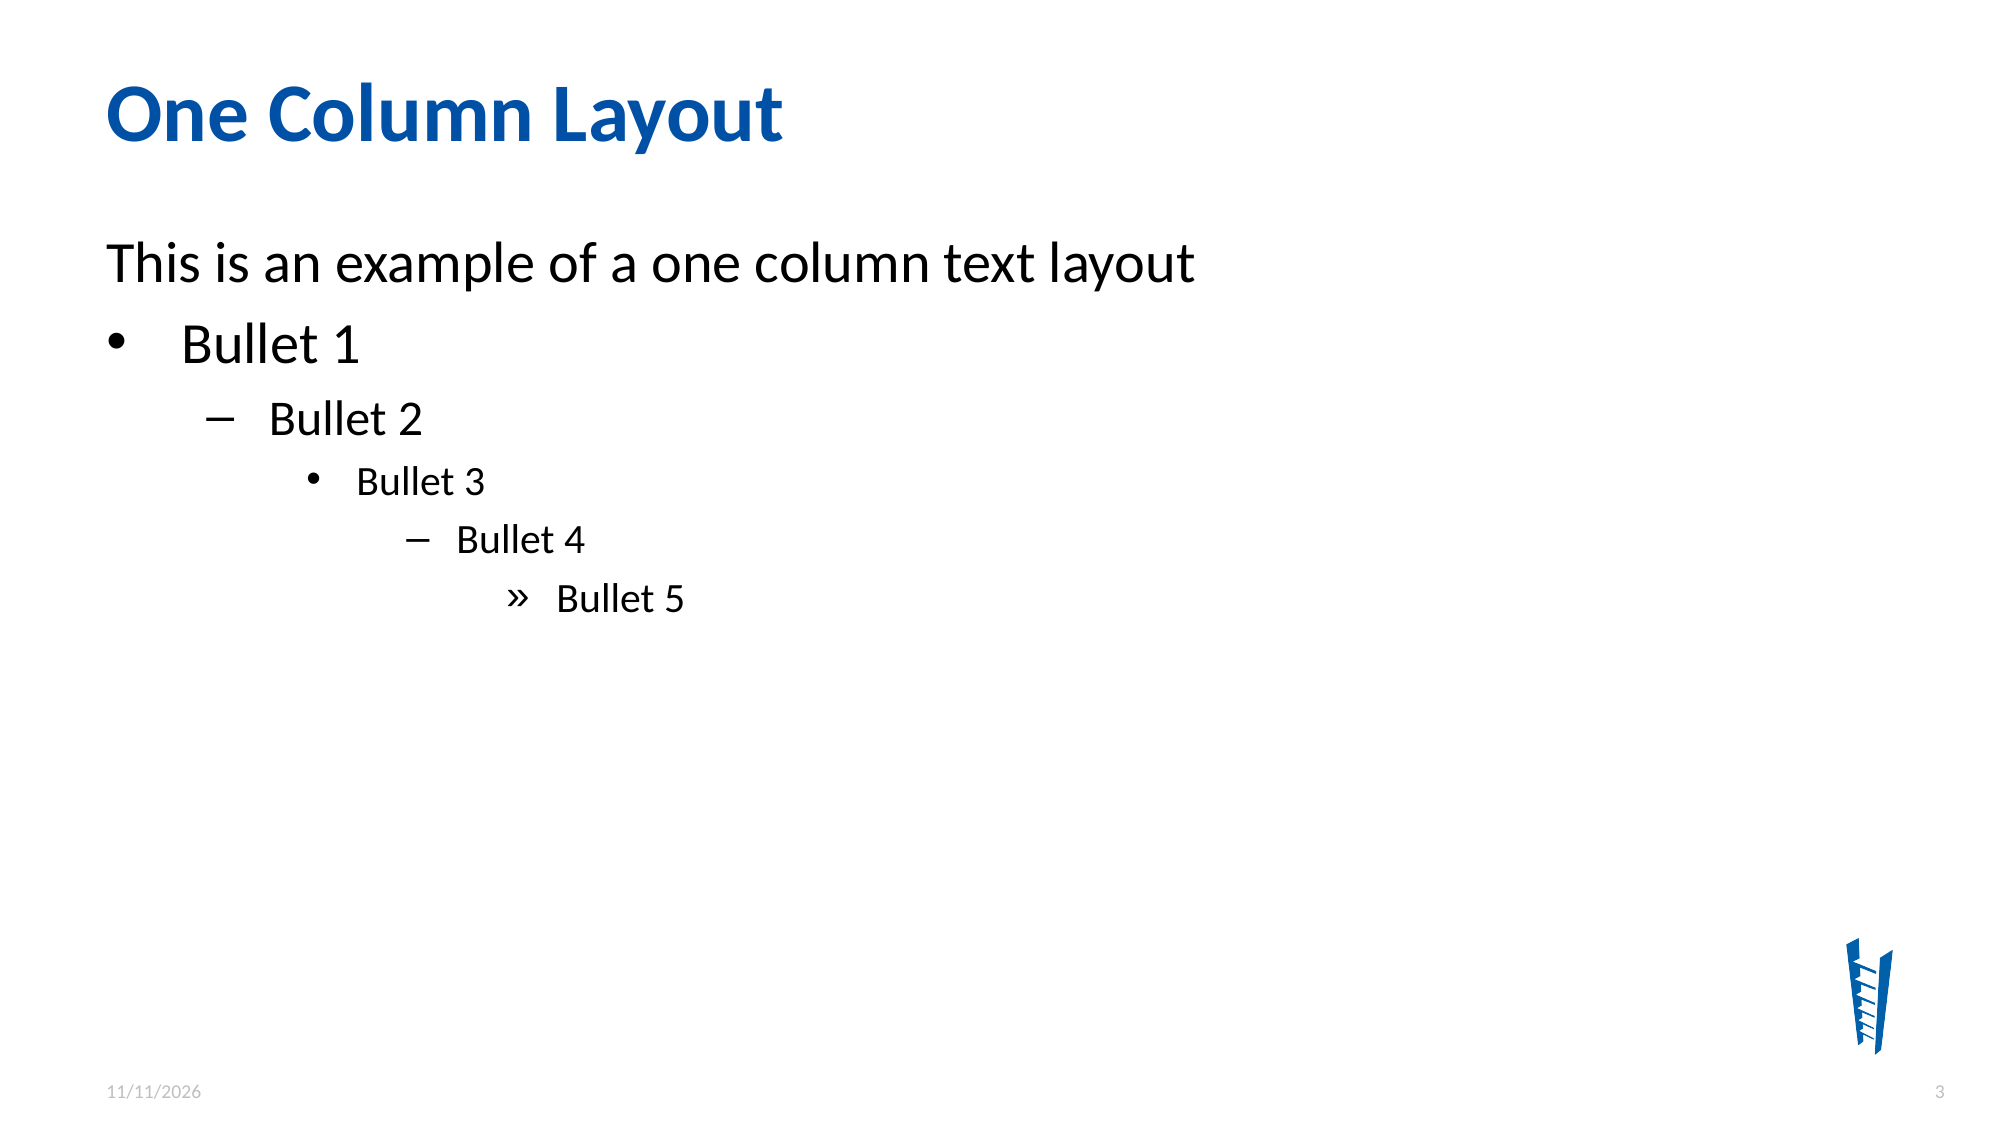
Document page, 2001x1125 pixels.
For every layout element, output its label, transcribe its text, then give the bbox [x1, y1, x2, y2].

title One Column Layout [106, 44, 1913, 171]
picture [1846, 994, 1893, 1055]
list This is an example of a one column text layout Bullet 1 Bullet 2 Bullet 3 Bullet 4 Bullet 5 [106, 216, 1913, 994]
